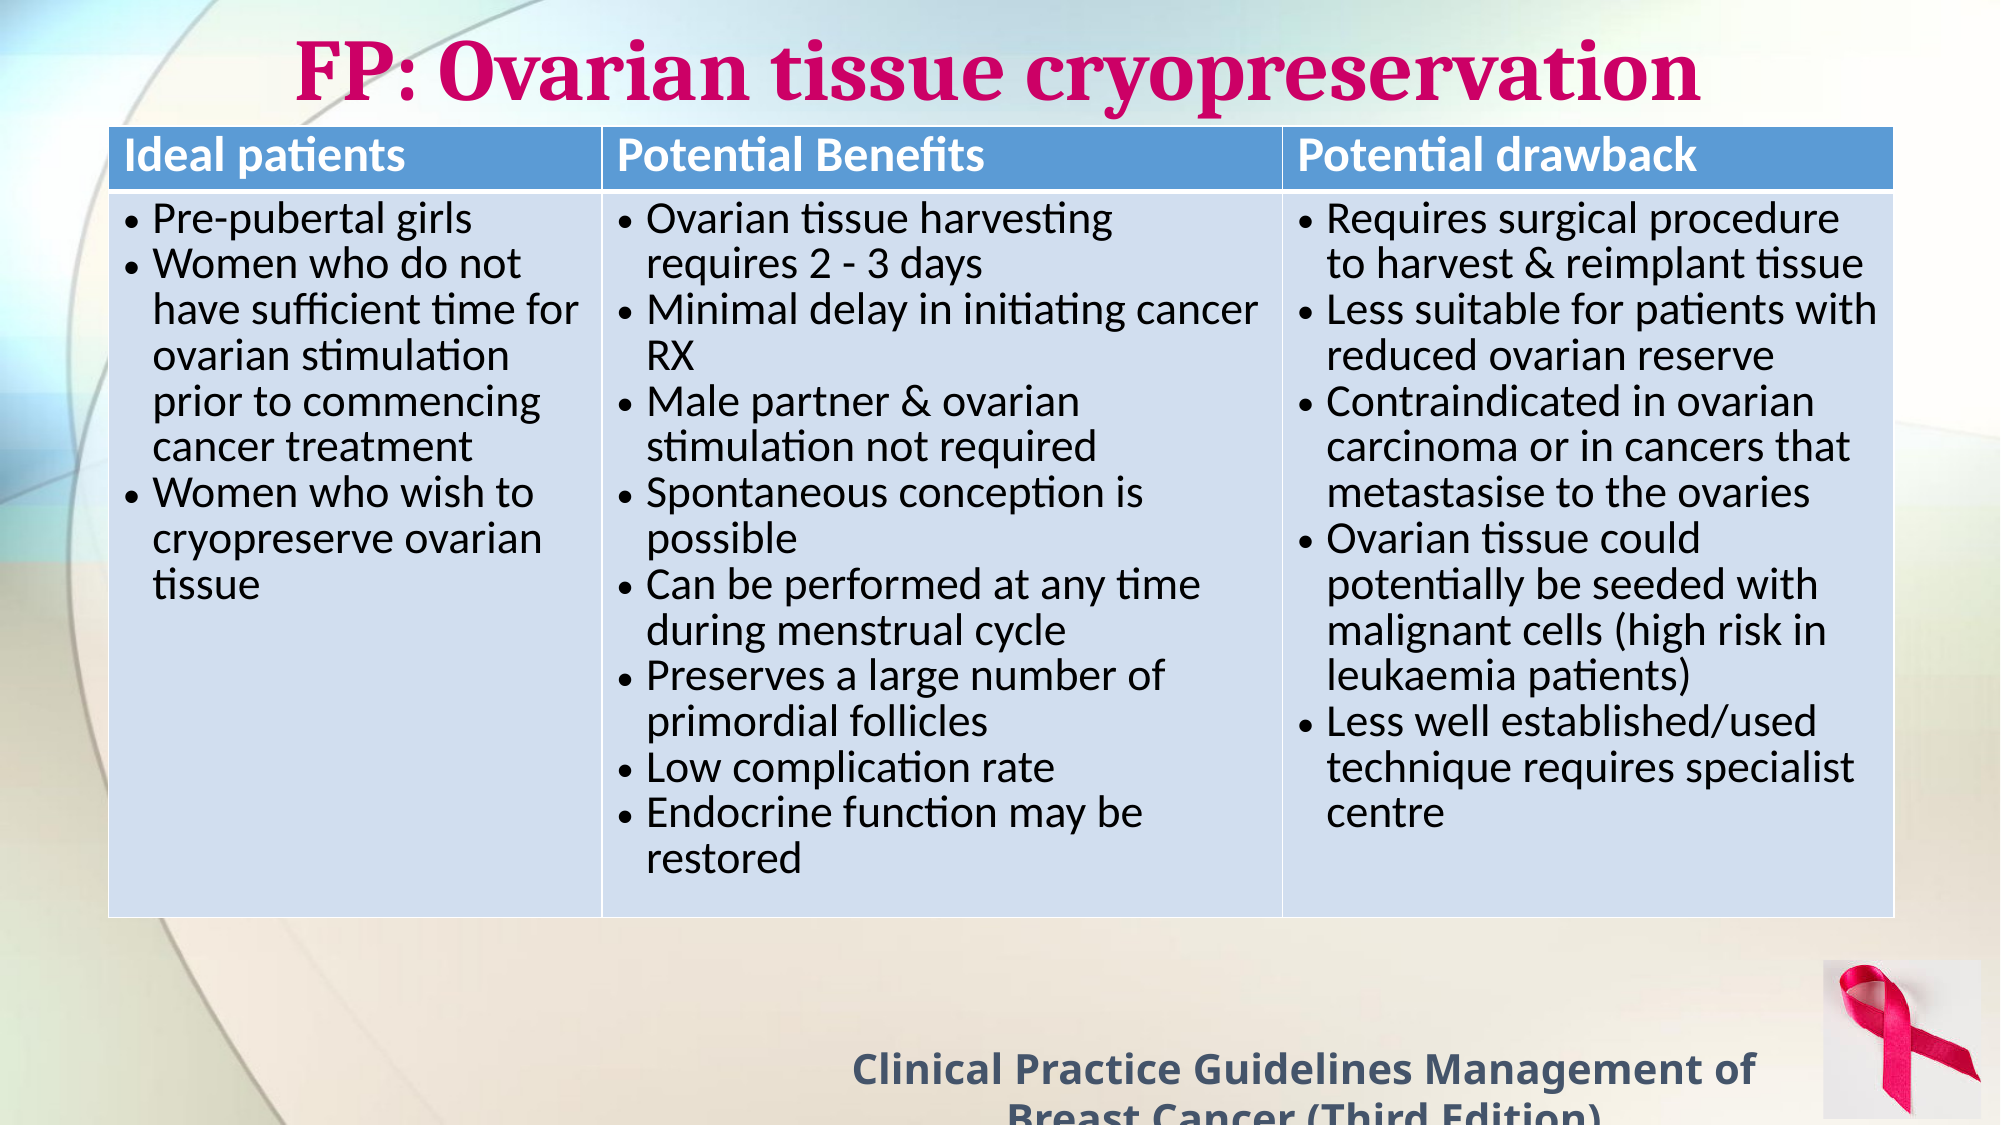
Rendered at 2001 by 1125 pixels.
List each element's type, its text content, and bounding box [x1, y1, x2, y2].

table_cell Pre-pubertal girls Women who do not have sufficient time for ovarian stimulation prior to commencing cancer treatment Women who wish to cryopreserve ovarian tissue [109, 194, 601, 917]
table_cell Requires surgical procedure to harvest & reimplant tissue Less suitable for patients with reduced ovarian reserve Contraindicated in ovarian carcinoma or in cancers that metastasise to the ovaries Ovarian tissue could potentially be seeded with malignant cells (high risk in leukaemia patients) Less well established/used technique requires specialist centre [1283, 194, 1893, 917]
table_header Potential Benefits [603, 132, 1282, 189]
table_header Ideal patients [109, 127, 601, 189]
text_box Clinical Practice Guidelines Management of Breast Cancer (Third Edition) [788, 1035, 1820, 1125]
title FP: Ovarian tissue cryopreservation [258, 0, 1740, 132]
table_header Potential drawback [1283, 127, 1893, 189]
table_cell Ovarian tissue harvesting requires 2 - 3 days Minimal delay in initiating cancer RX Male partner & ovarian stimulation not required Spontaneous conception is possible Can be performed at any time during menstrual cycle Preserves a large number of primordial follicles Low complication rate Endocrine function may be restored [603, 194, 1282, 917]
picture [0, 0, 2001, 1125]
